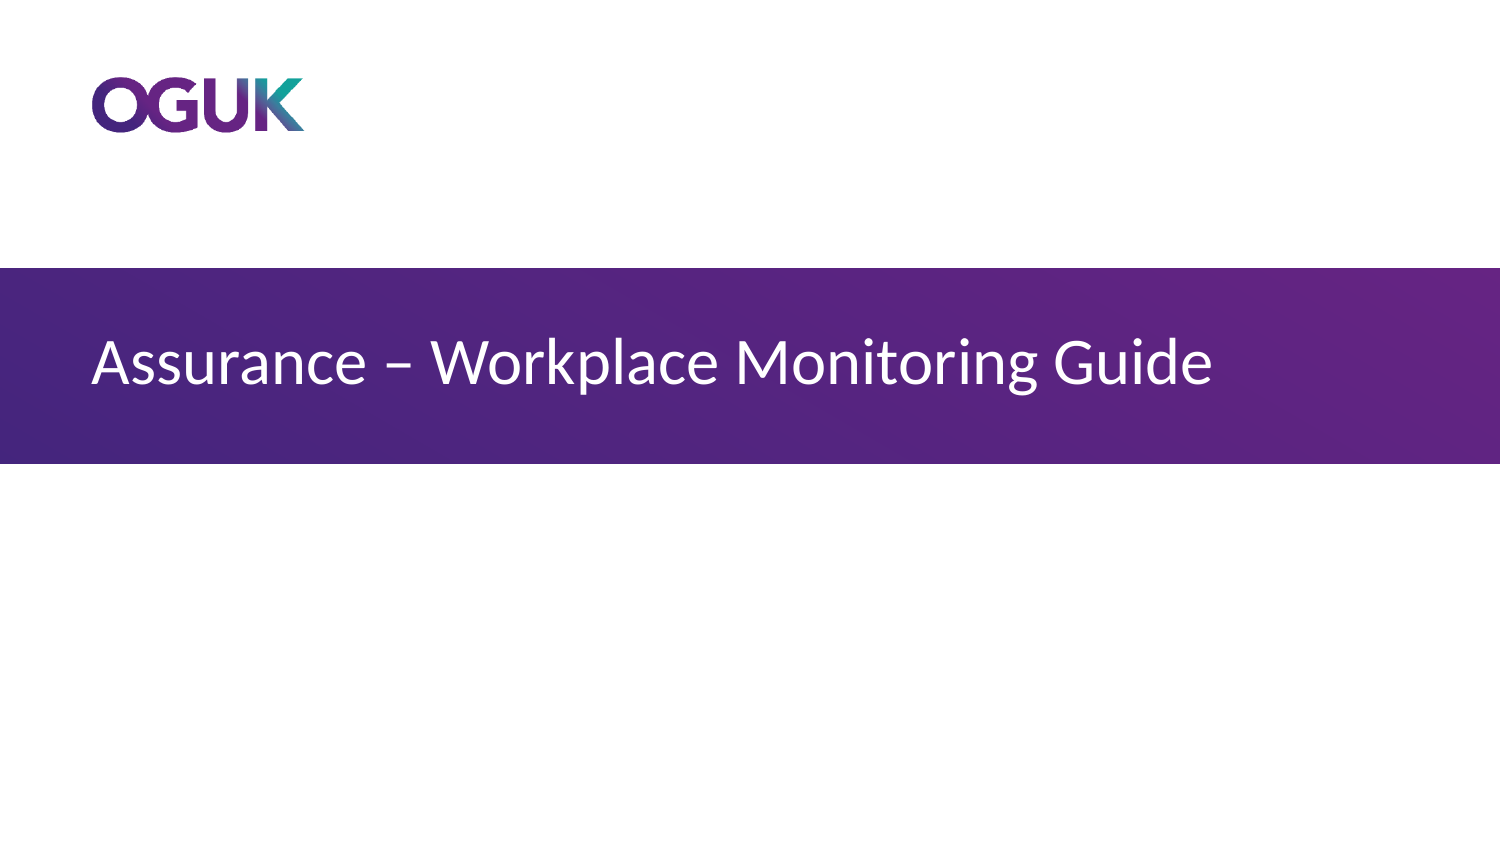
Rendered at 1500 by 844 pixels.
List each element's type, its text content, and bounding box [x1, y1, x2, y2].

title Assurance – Workplace Monitoring Guide [91, 267, 1495, 462]
picture [47, 29, 358, 189]
